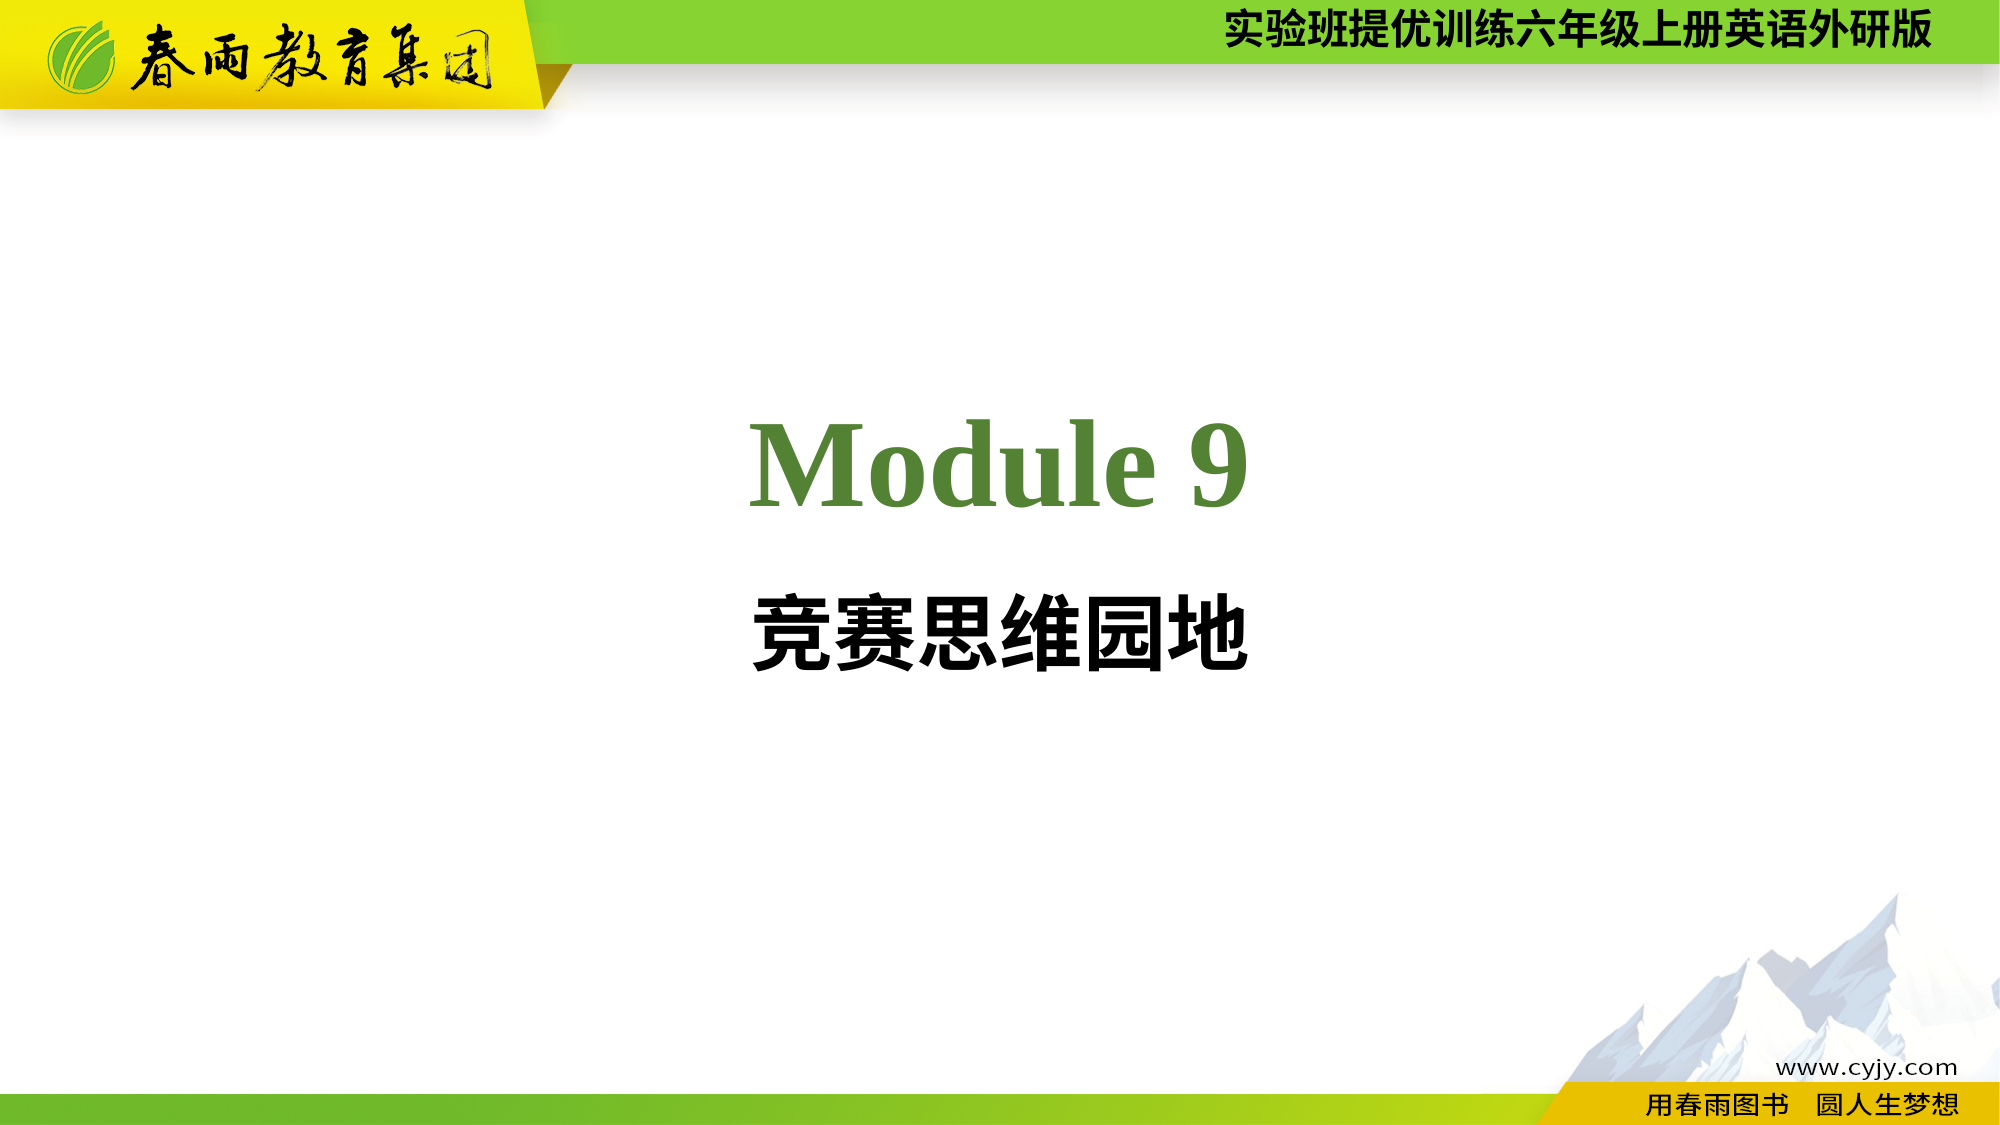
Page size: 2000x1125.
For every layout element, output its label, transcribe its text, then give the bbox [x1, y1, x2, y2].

picture [0, 0, 2000, 298]
text_box Module 9 竞赛思维园地 [0, 298, 2000, 689]
picture [0, 689, 2000, 1125]
